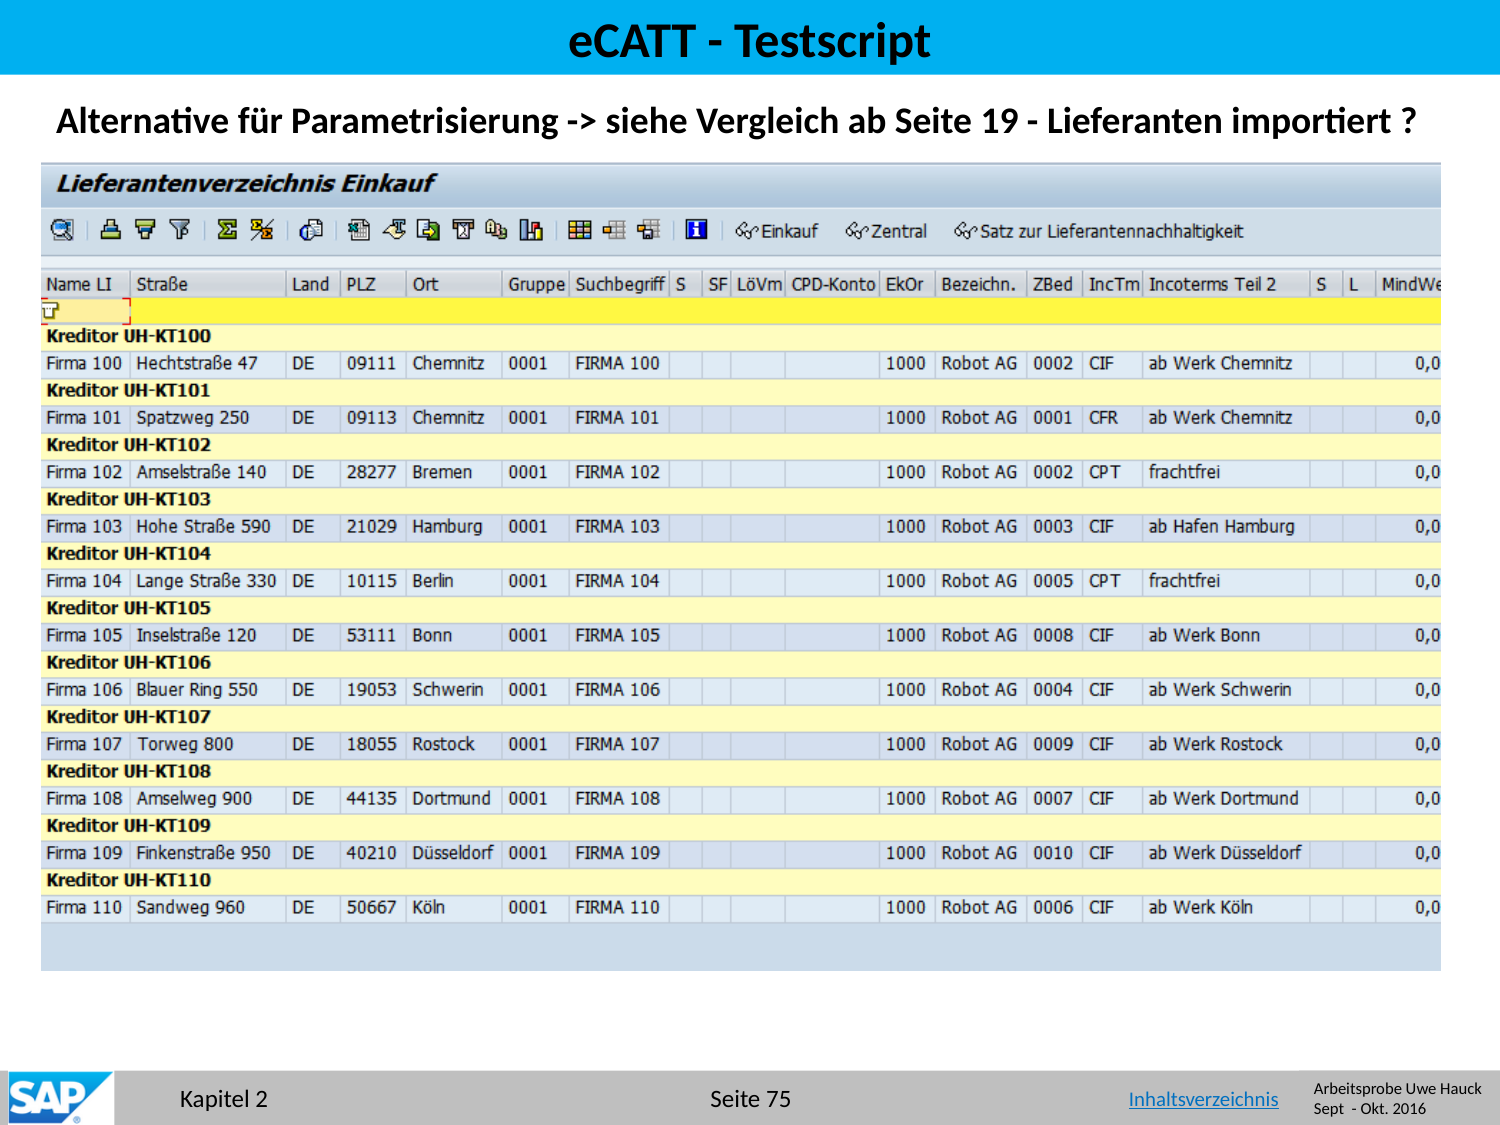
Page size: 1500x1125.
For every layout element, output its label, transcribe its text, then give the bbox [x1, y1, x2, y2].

text_box Arbeitsprobe Uwe Hauck Sept - Okt. 2016 [1299, 1070, 1500, 1125]
picture [7, 1070, 115, 1125]
text_box eCATT - Testscript [0, 0, 1500, 75]
text_box Alternative für Parametrisierung -> siehe Vergleich ab Seite 19 - Lieferanten importiert ? [41, 88, 1500, 149]
text_box Inhaltsverzeichnis [1106, 1078, 1299, 1118]
text_box [115, 1070, 1299, 1125]
text_box [0, 1070, 6, 1125]
text_box Kapitel 2 Seite 75 [165, 1075, 1105, 1120]
picture [41, 162, 1442, 971]
